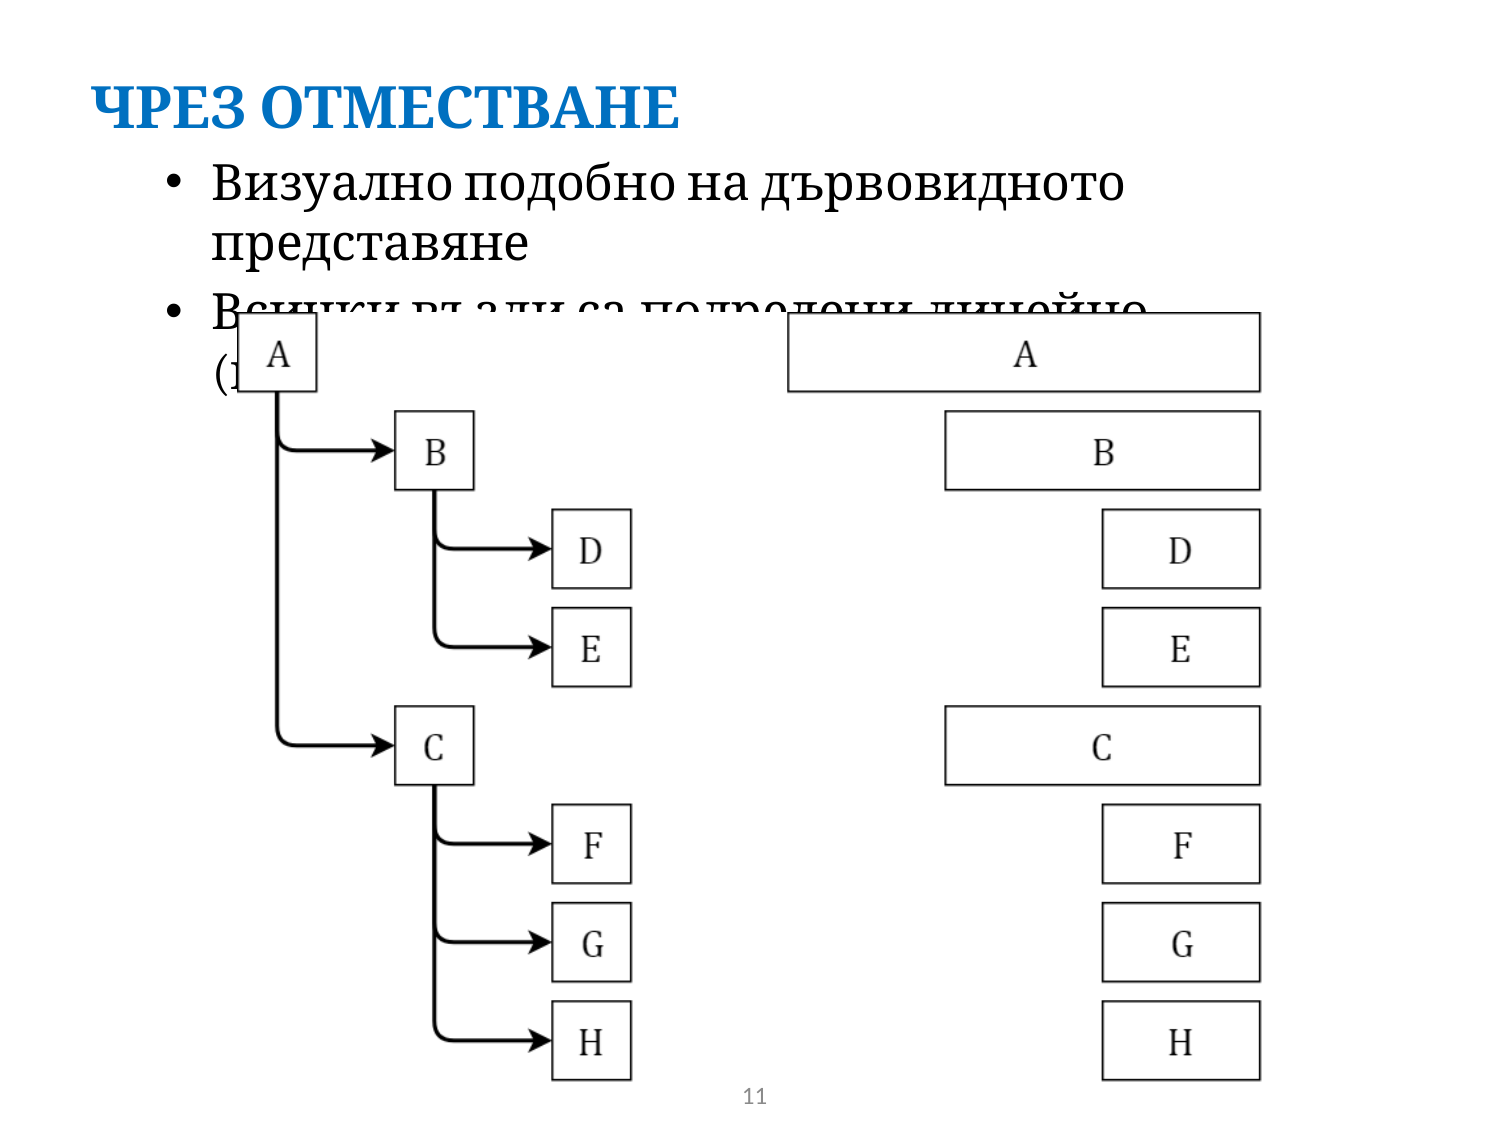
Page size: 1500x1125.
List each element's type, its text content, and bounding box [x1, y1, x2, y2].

list Чрез отместване Визуално подобно на дървовидното представяне Всички възли са подредени линейно (вертикално) [75, 62, 1450, 1063]
slide_number 11 [579, 1091, 930, 1125]
picture [237, 312, 1263, 1083]
